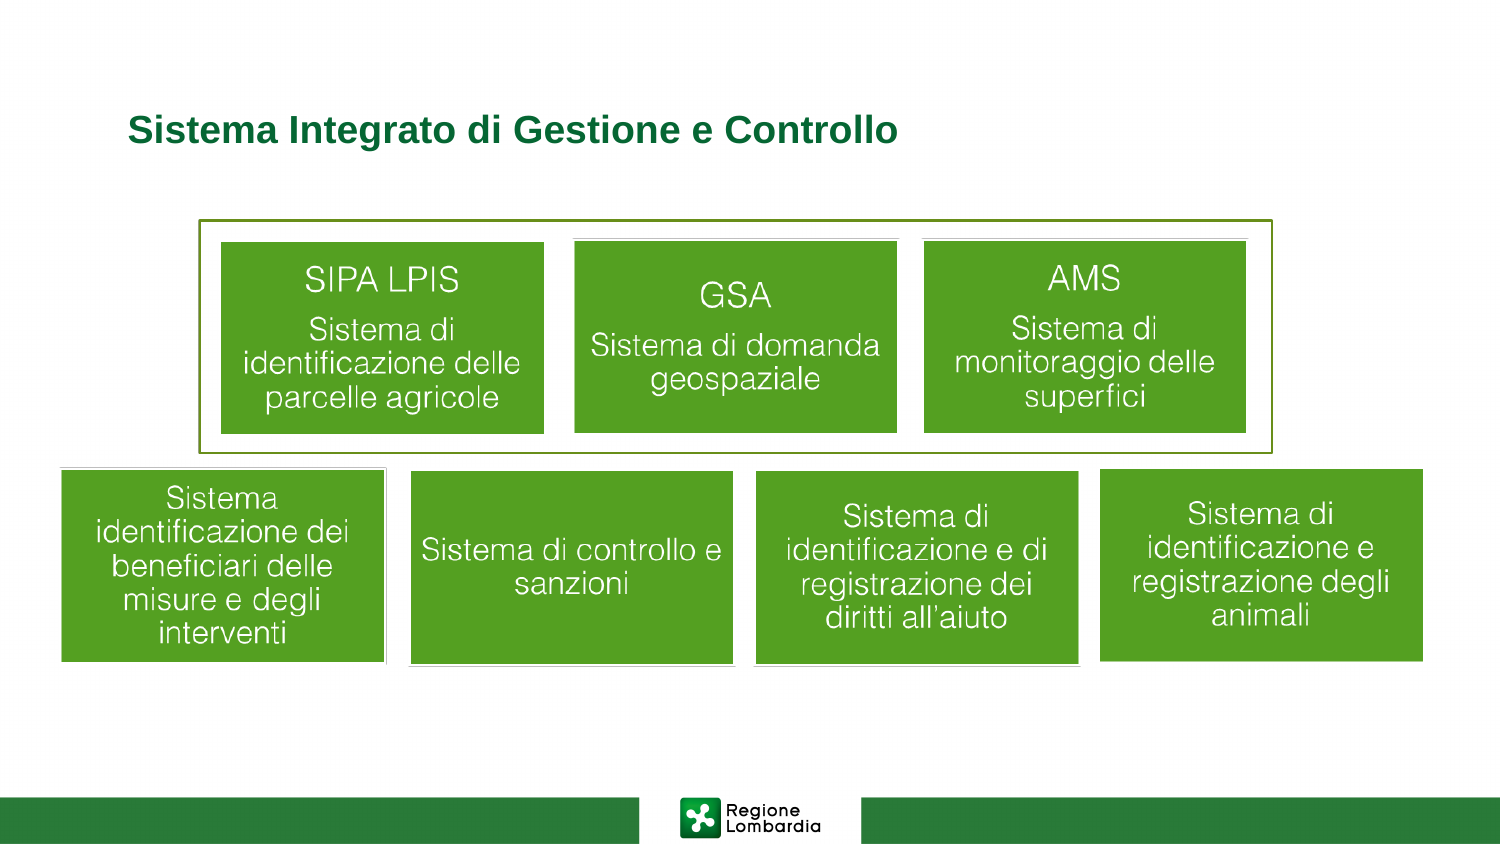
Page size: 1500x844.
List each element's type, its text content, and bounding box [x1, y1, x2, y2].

picture [0, 0, 1500, 844]
title Sistema Integrato di Gestione e Controllo [112, 96, 1388, 170]
